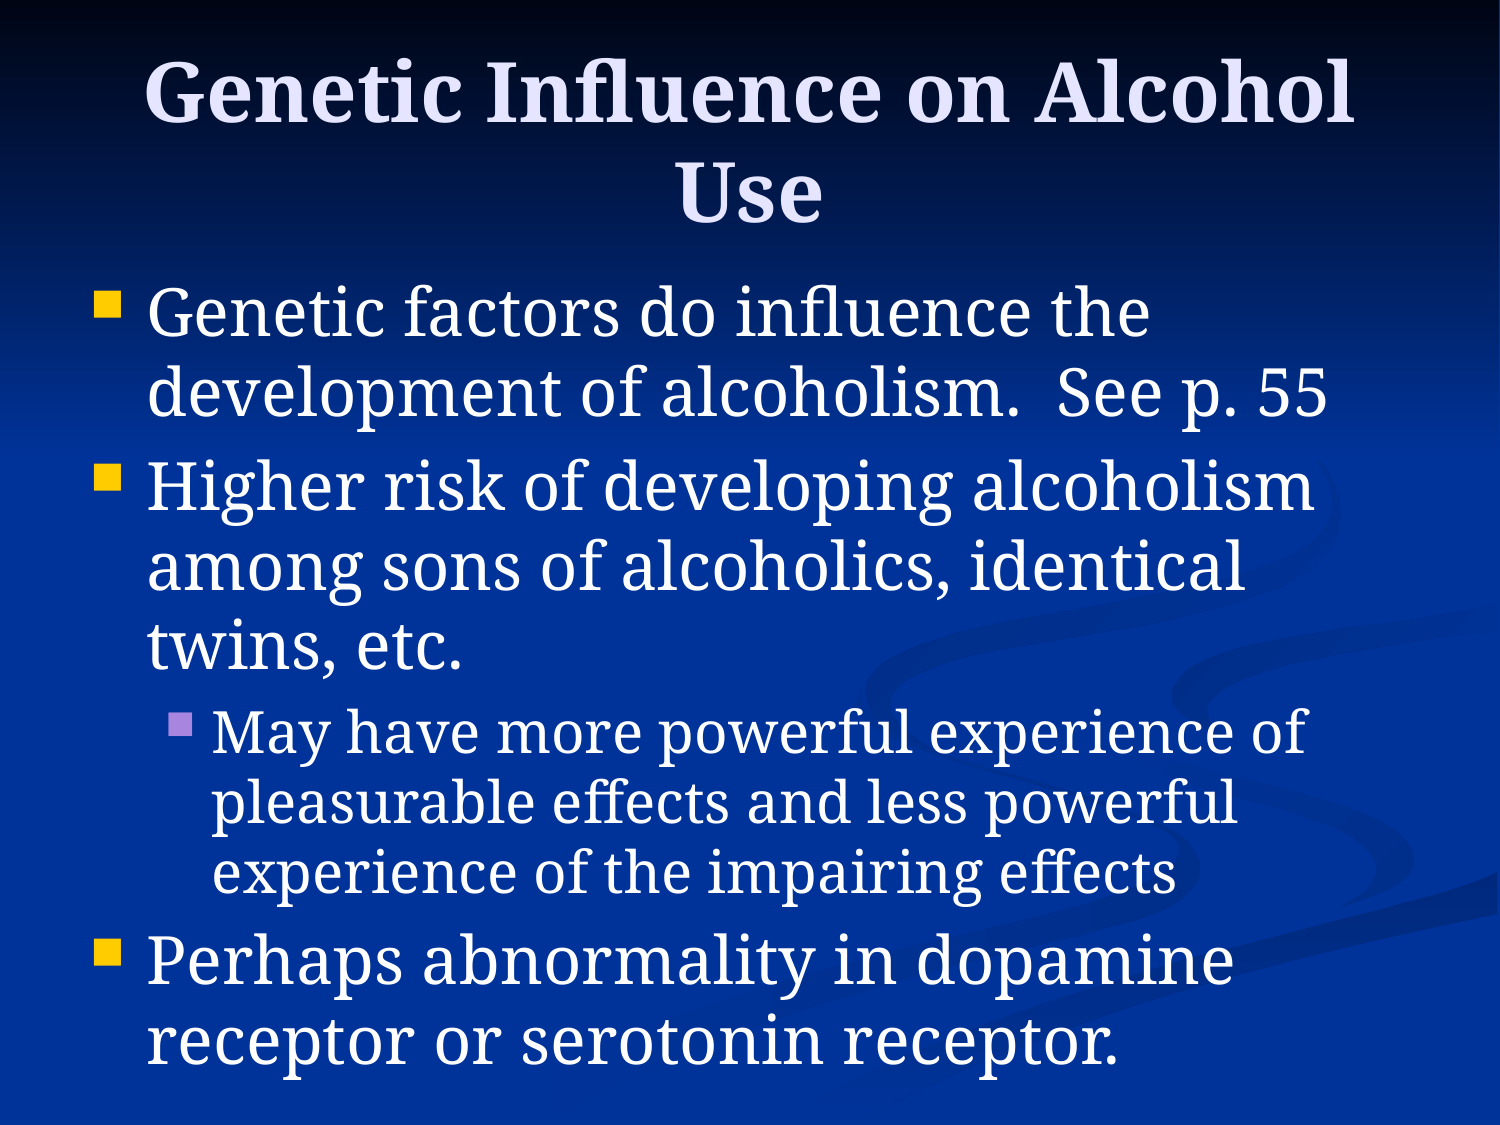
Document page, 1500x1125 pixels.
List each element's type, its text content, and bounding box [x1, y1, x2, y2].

title Genetic Influence on Alcohol Use [74, 44, 1426, 233]
list Genetic factors do influence the development of alcoholism. See p. 55 Higher risk of developing alcoholism among sons of alcoholics, identical twins, etc. May have more powerful experience of pleasurable effects and less powerful experience of the impairing effects Perhaps abnormality in dopamine receptor or serotonin receptor. [74, 262, 1426, 1006]
